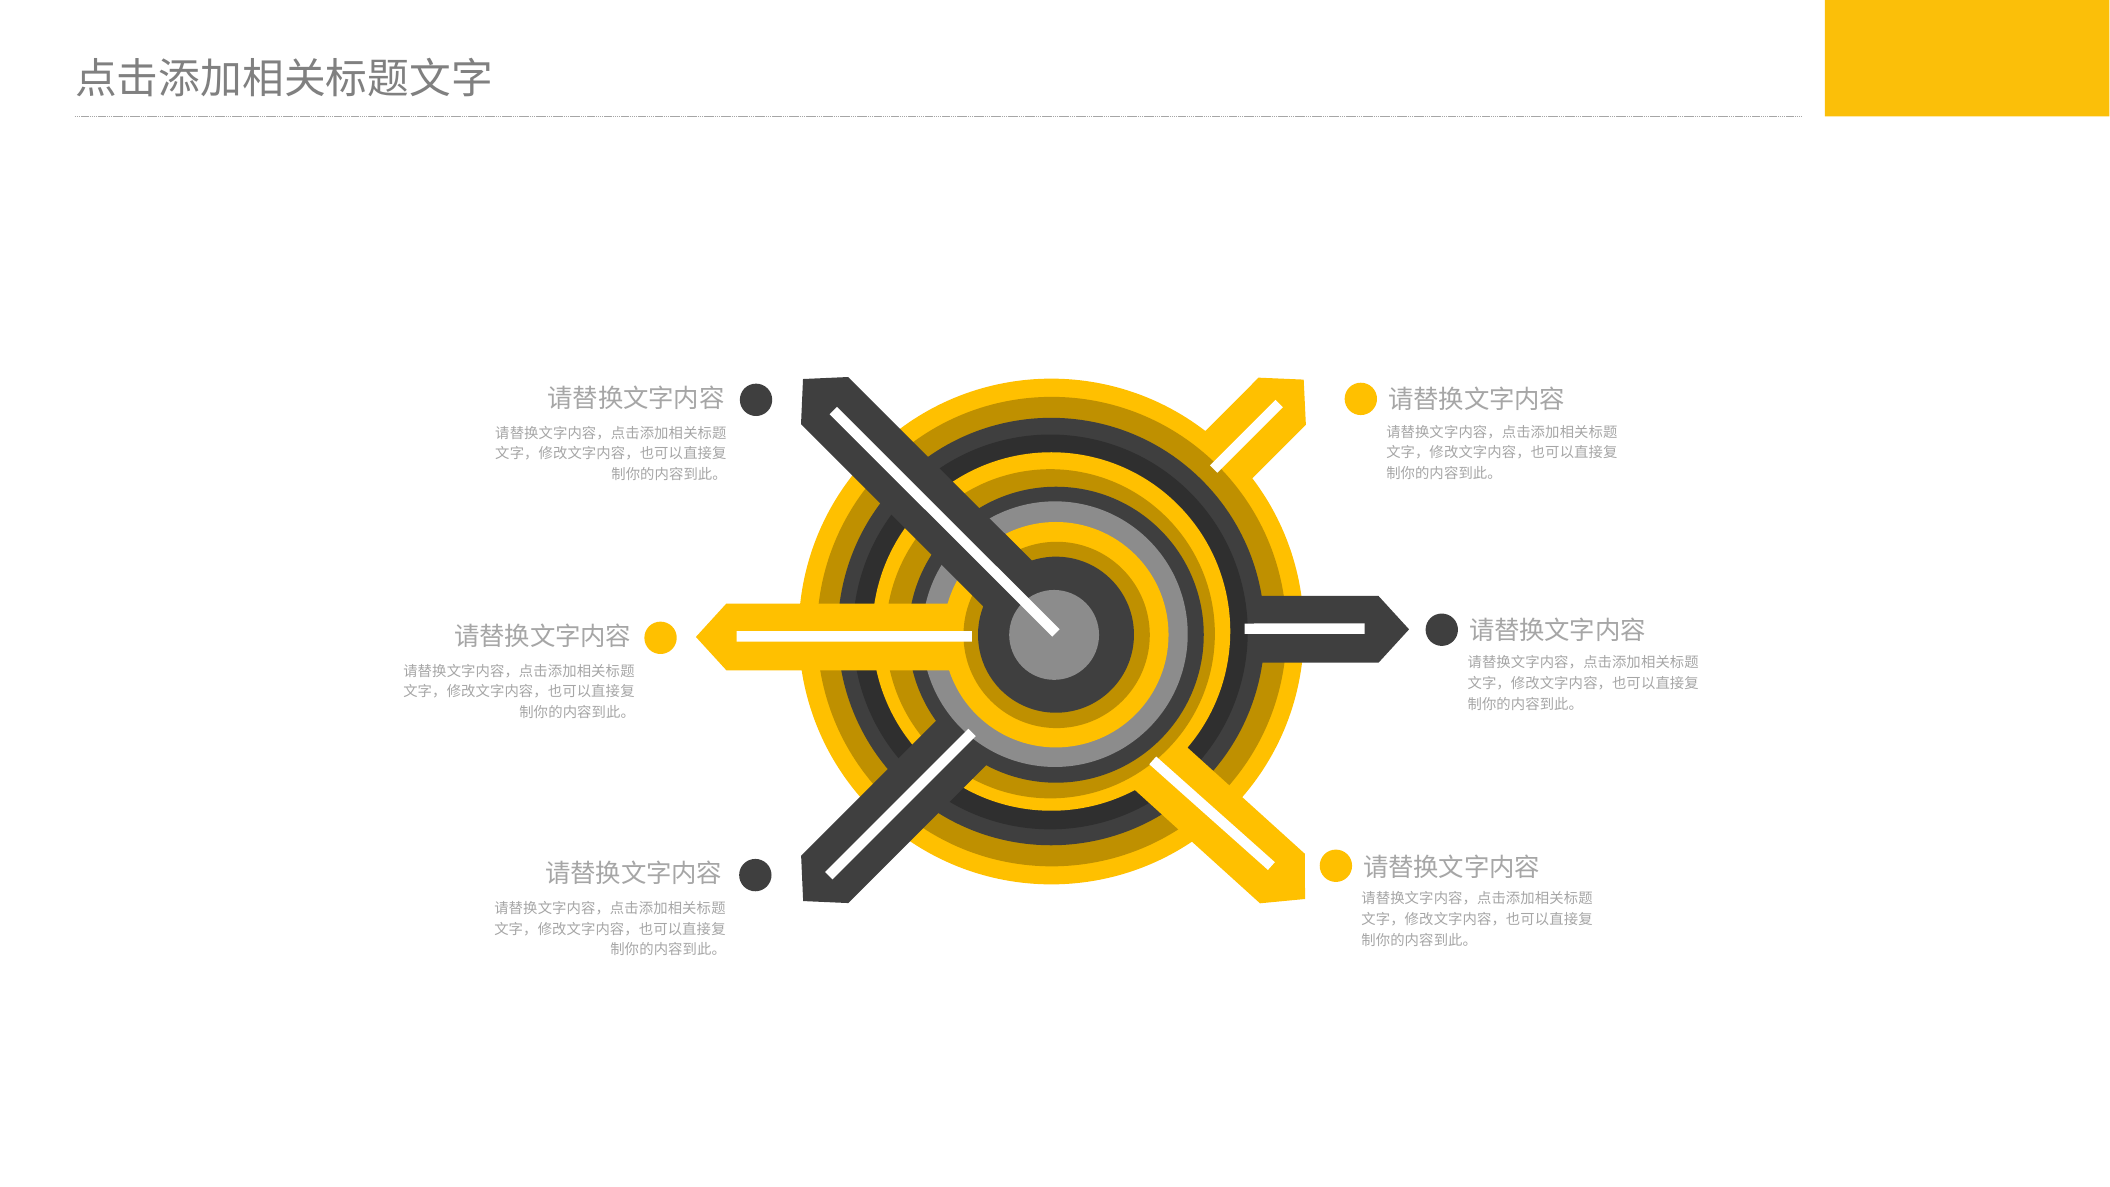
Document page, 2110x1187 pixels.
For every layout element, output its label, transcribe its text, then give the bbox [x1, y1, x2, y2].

text_box [1425, 613, 1458, 646]
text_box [695, 521, 1169, 748]
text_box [1135, 377, 1306, 417]
text_box 请替换文字内容 [432, 615, 635, 649]
text_box 请替换文字内容 [1360, 843, 1556, 882]
text_box 请替换文字内容，点击添加相关标题文字，修改文字内容，也可以直接复制你的内容到此。 [392, 658, 636, 721]
text_box [1319, 849, 1353, 882]
text_box [739, 383, 773, 417]
text_box [644, 621, 677, 654]
text_box 请替换文字内容 [1466, 607, 1662, 646]
text_box 请替换文字内容 [524, 377, 728, 412]
text_box 请替换文字内容，点击添加相关标题文字，修改文字内容，也可以直接复制你的内容到此。 [1467, 650, 1703, 722]
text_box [1135, 417, 1410, 846]
text_box 请替换文字内容，点击添加相关标题文字，修改文字内容，也可以直接复制你的内容到此。 [483, 420, 728, 483]
text_box [739, 858, 772, 892]
text_box 请替换文字内容 [523, 852, 726, 887]
text_box 点击添加相关标题文字 [59, 44, 563, 107]
text_box 请替换文字内容，点击添加相关标题文字，修改文字内容，也可以直接复制你的内容到此。 [483, 895, 727, 959]
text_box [801, 486, 1204, 904]
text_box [1135, 452, 1306, 904]
text_box [1344, 382, 1378, 416]
text_box 请替换文字内容 [1385, 376, 1581, 416]
text_box 请替换文字内容，点击添加相关标题文字，修改文字内容，也可以直接复制你的内容到此。 [1361, 886, 1597, 959]
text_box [800, 376, 1135, 713]
text_box 请替换文字内容，点击添加相关标题文字，修改文字内容，也可以直接复制你的内容到此。 [1410, 419, 1622, 492]
